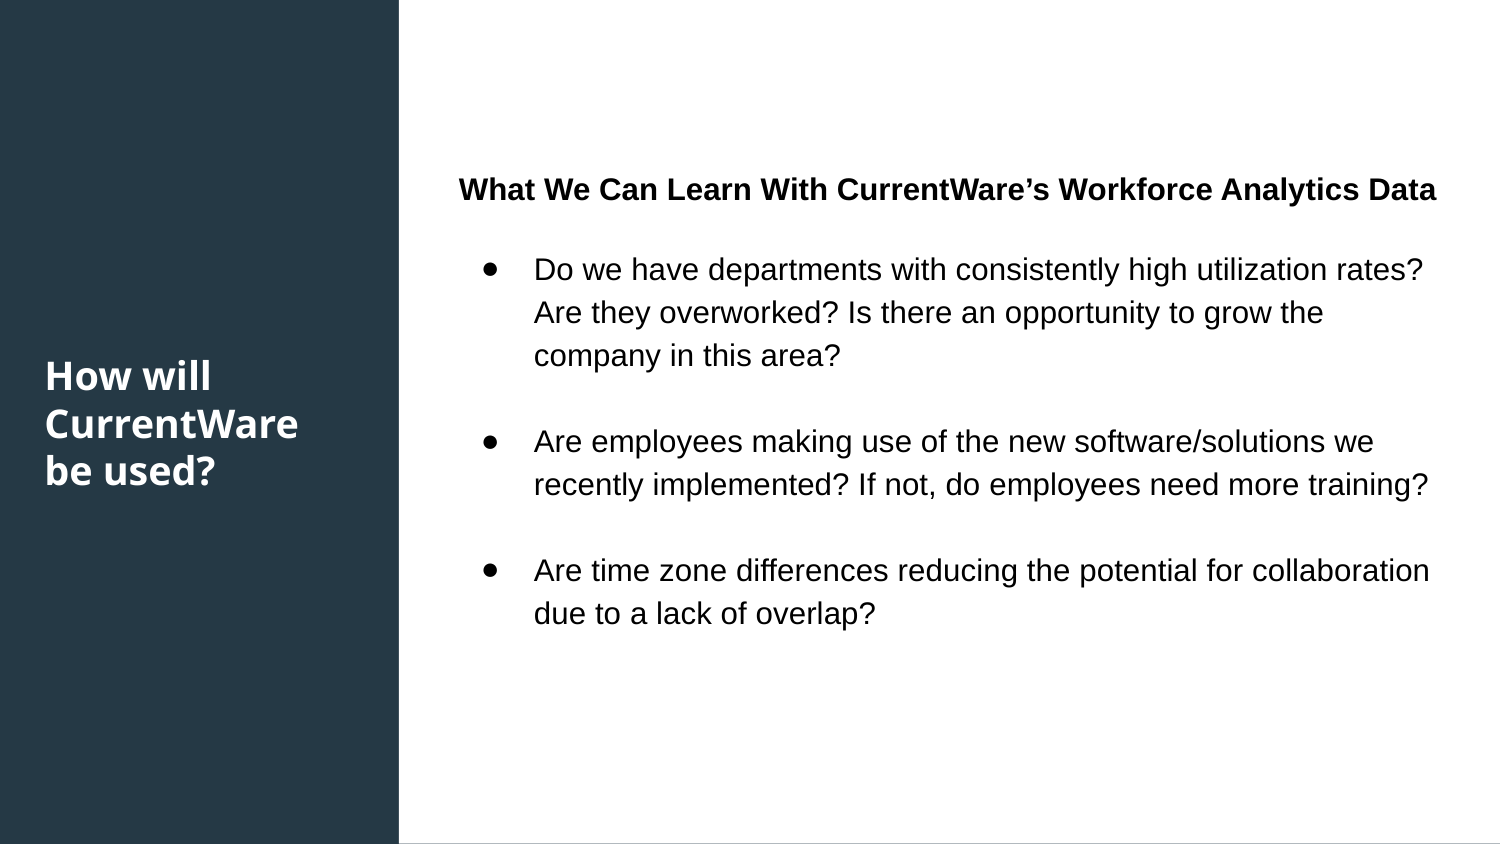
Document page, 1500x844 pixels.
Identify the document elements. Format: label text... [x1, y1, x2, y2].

title How will CurrentWare be used? [29, 336, 359, 509]
text_box What We Can Learn With CurrentWare’s Workforce Analytics Data Do we have departments with consistently high utilization rates? Are they overworked? Is there an opportunity to grow the company in this area? Are employees making use of the new software/solutions we recently implemented? If not, do employees need more training? Are time zone differences reducing the potential for collaboration due to a lack of overlap? [443, 148, 1465, 690]
